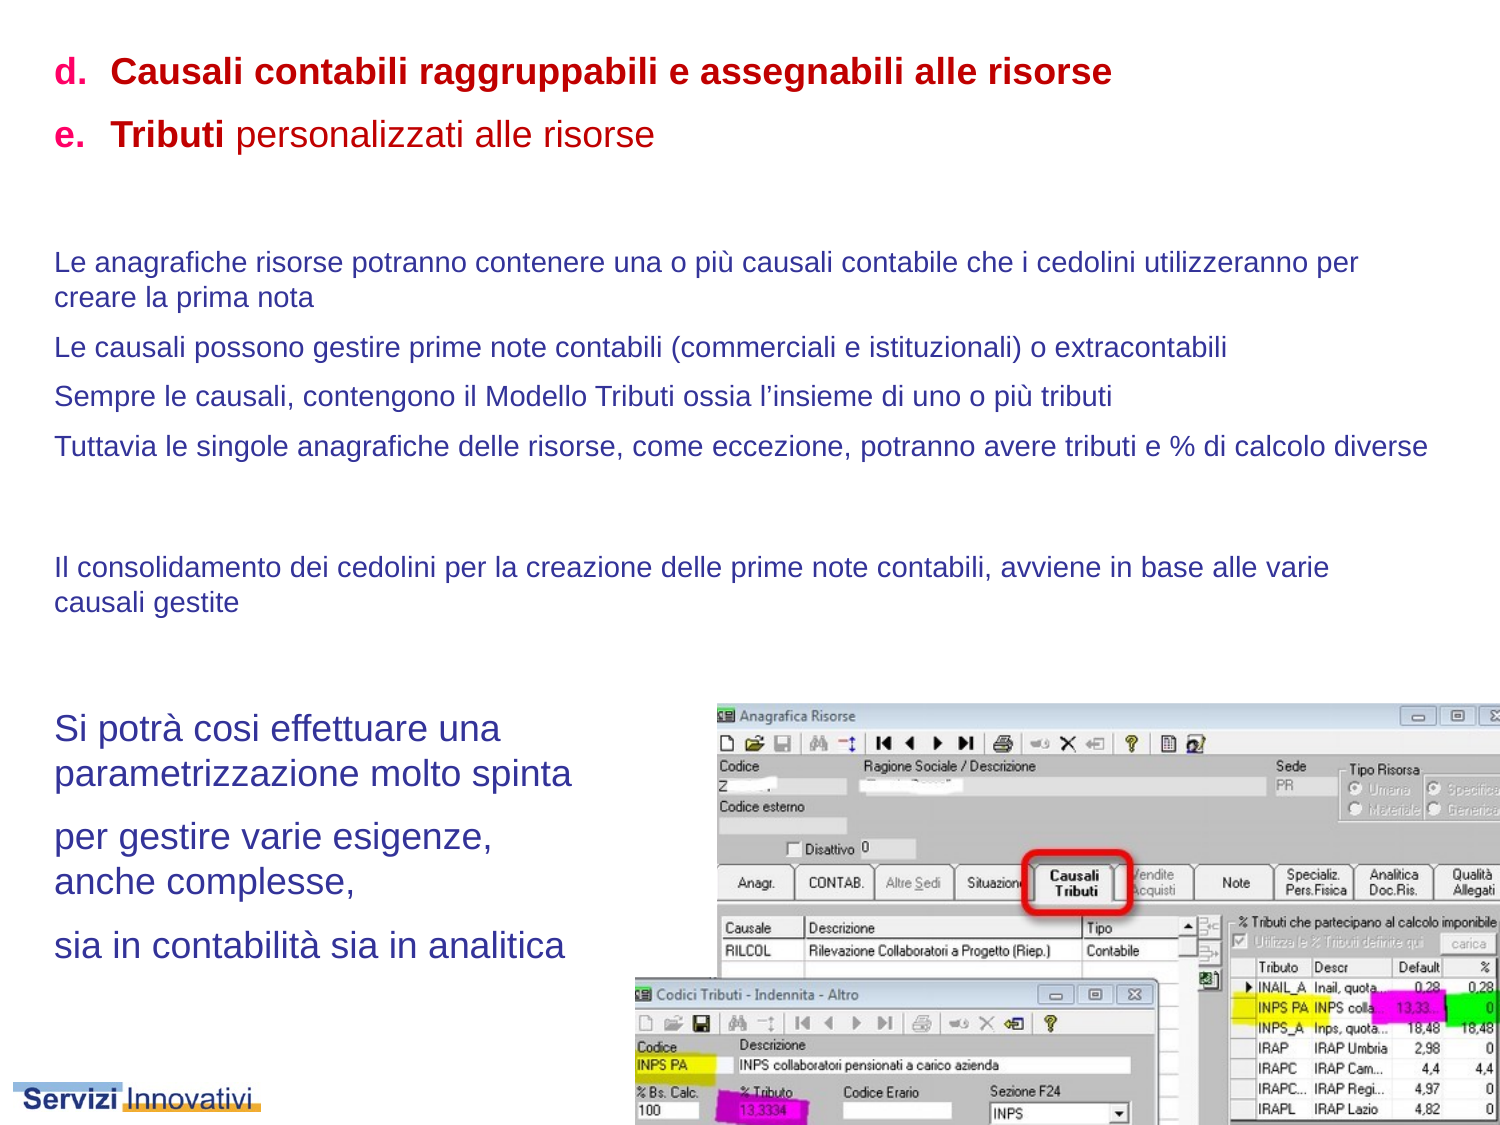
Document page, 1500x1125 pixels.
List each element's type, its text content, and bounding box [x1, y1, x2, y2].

text_box Le anagrafiche risorse potranno contenere una o più causali contabile che i cedolini utilizzeranno per creare la prima nota Le causali possono gestire prime note contabili (commerciali e istituzionali) o extracontabili Sempre le causali, contengono il Modello Tributi ossia l’insieme di uno o più tributi Tuttavia le singole anagrafiche delle risorse, come eccezione, potranno avere tributi e % di calcolo diverse [39, 236, 1461, 470]
text_box Si potrà cosi effettuare una parametrizzazione molto spinta per gestire varie esigenze, anche complesse, sia in contabilità sia in analitica [39, 696, 614, 1023]
picture [13, 1082, 261, 1112]
text_box Il consolidamento dei cedolini per la creazione delle prime note contabili, avviene in base alle varie causali gestite [39, 540, 1444, 675]
picture [635, 702, 1500, 1125]
text_box Causali contabili raggruppabili e assegnabili alle risorse Tributi personalizzati alle risorse [39, 39, 1425, 227]
